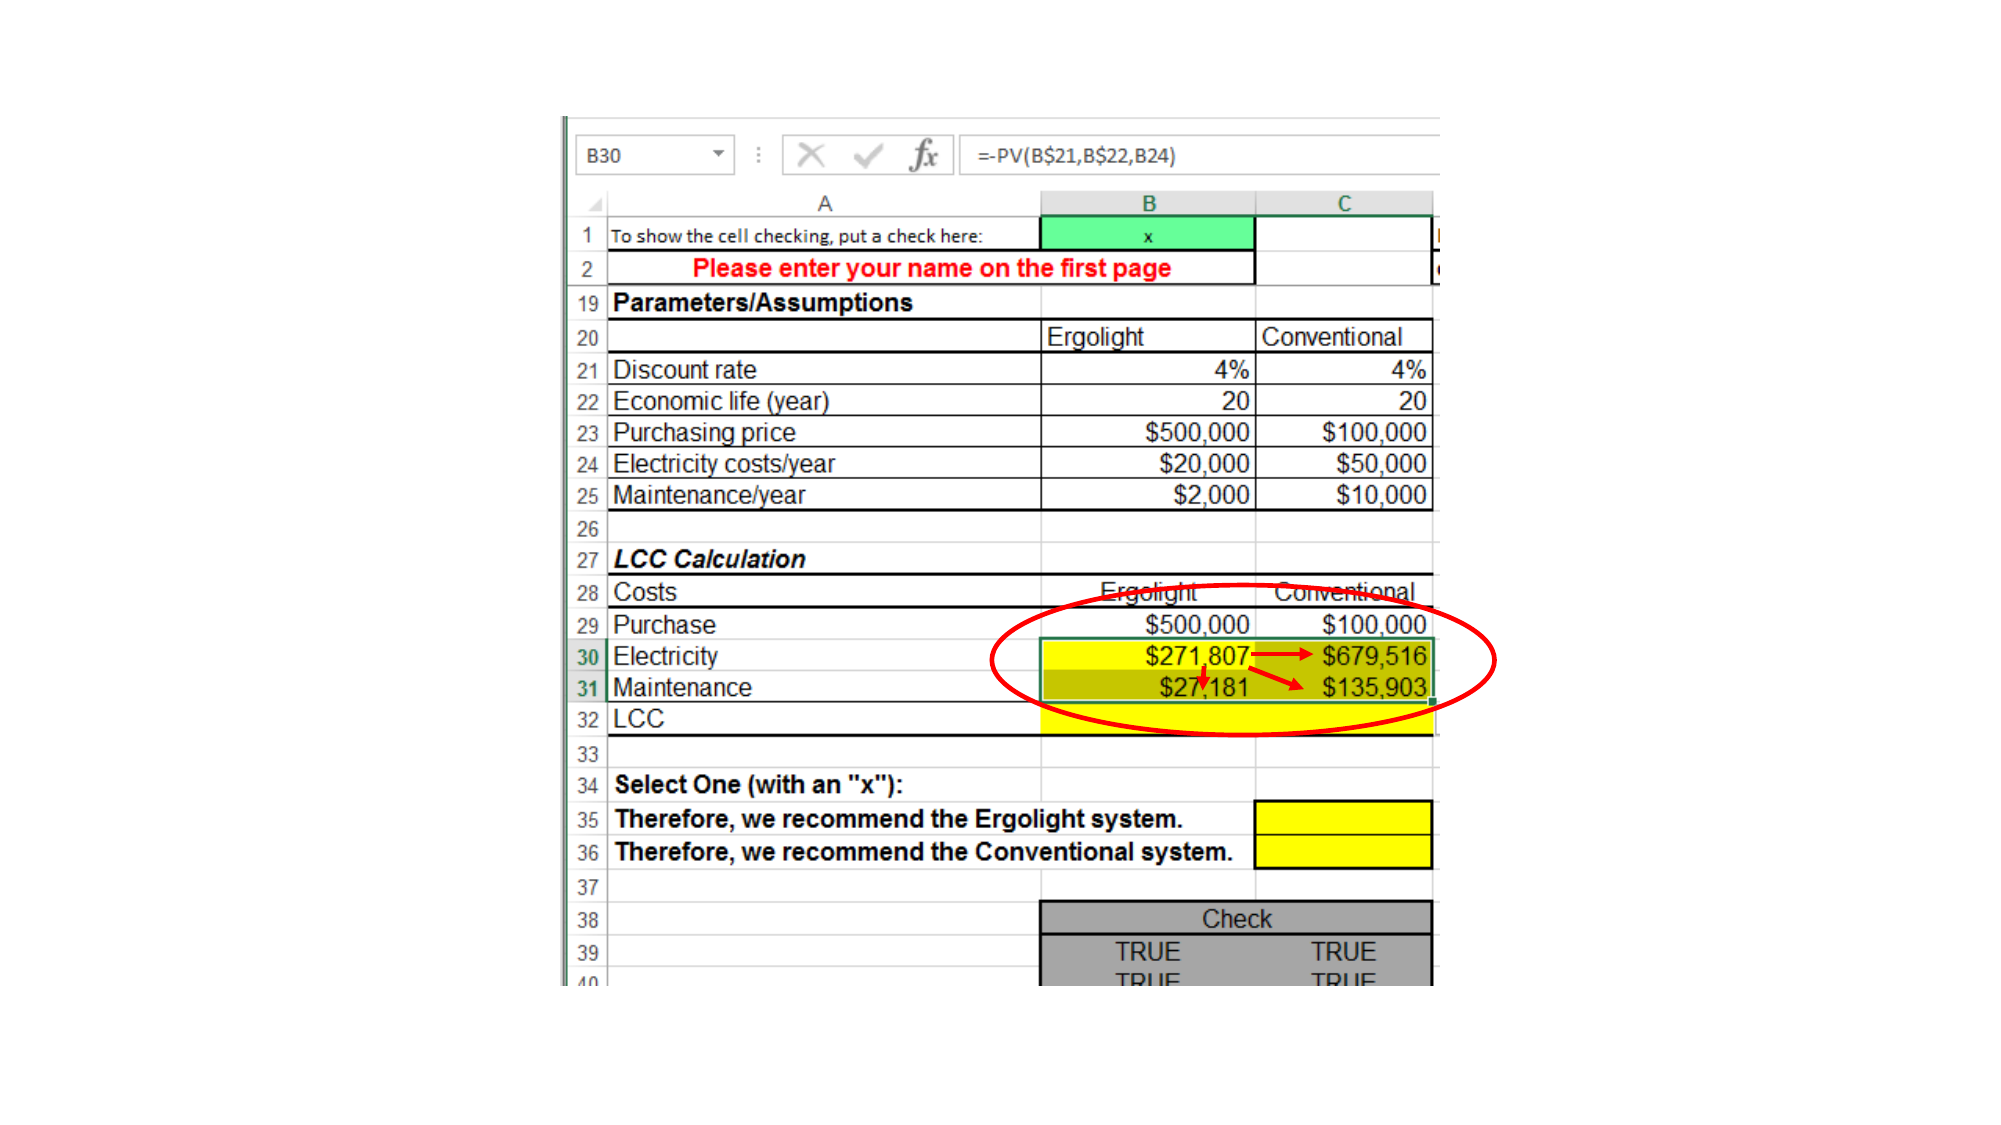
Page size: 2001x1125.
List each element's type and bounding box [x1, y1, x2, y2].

list [560, 116, 1440, 986]
text_box [1440, 612, 1496, 708]
text_box [1248, 667, 1304, 690]
